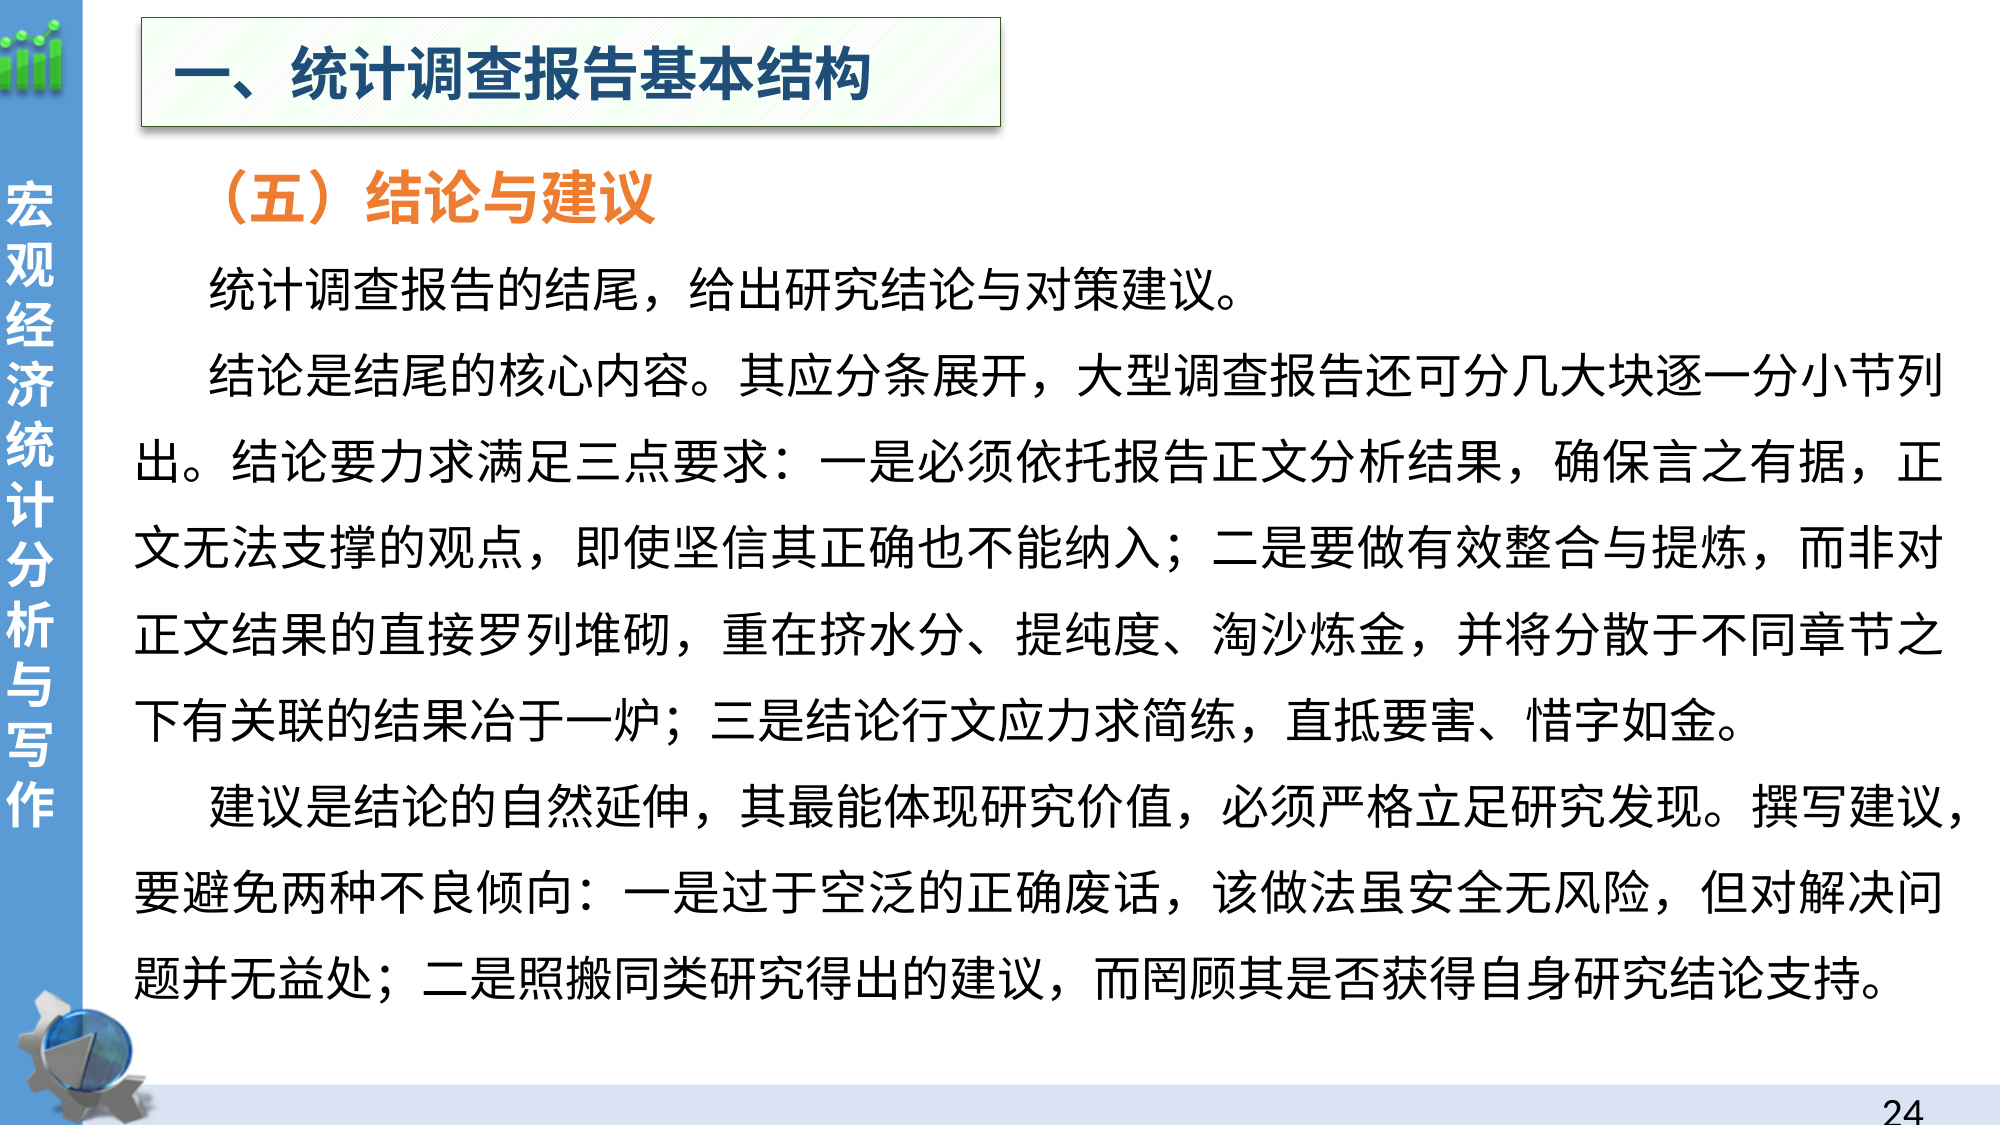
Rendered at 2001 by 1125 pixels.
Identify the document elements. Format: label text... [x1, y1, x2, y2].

text_box 23 [1786, 1085, 1940, 1125]
picture [0, 0, 2001, 1125]
text_box （五）结论与建议 统计调查报告的结尾，给出研究结论与对策建议。 结论是结尾的核心内容。其应分条展开，大型调查报告还可分几大块逐一分小节列出。结论要力求满足三点要求：一是必须依托报告正文分析结果，确保言之有据，正文无法支撑的观点，即使坚信其正确也不能纳入；二是要做有效整合与提炼，而非对正文结果的直接罗列堆砌，重在挤水分、提纯度、淘沙炼金，并将分散于不同章节之下有关联的结果冶于一炉；三是结论行文应力求简练，直抵要害、惜字如金。 建议是结论的自然延伸，其最能体现研究价值，必须严格立足研究发现。撰写建议，要避免两种不良倾向：一是过于空泛的正确废话，该做法虽安全无风险，但对解决问题并无益处；二是照搬同类研究得出的建议，而罔顾其是否获得自身研究结论支持。 [119, 144, 1960, 1086]
text_box 一、统计调查报告基本结构 [141, 17, 1000, 127]
